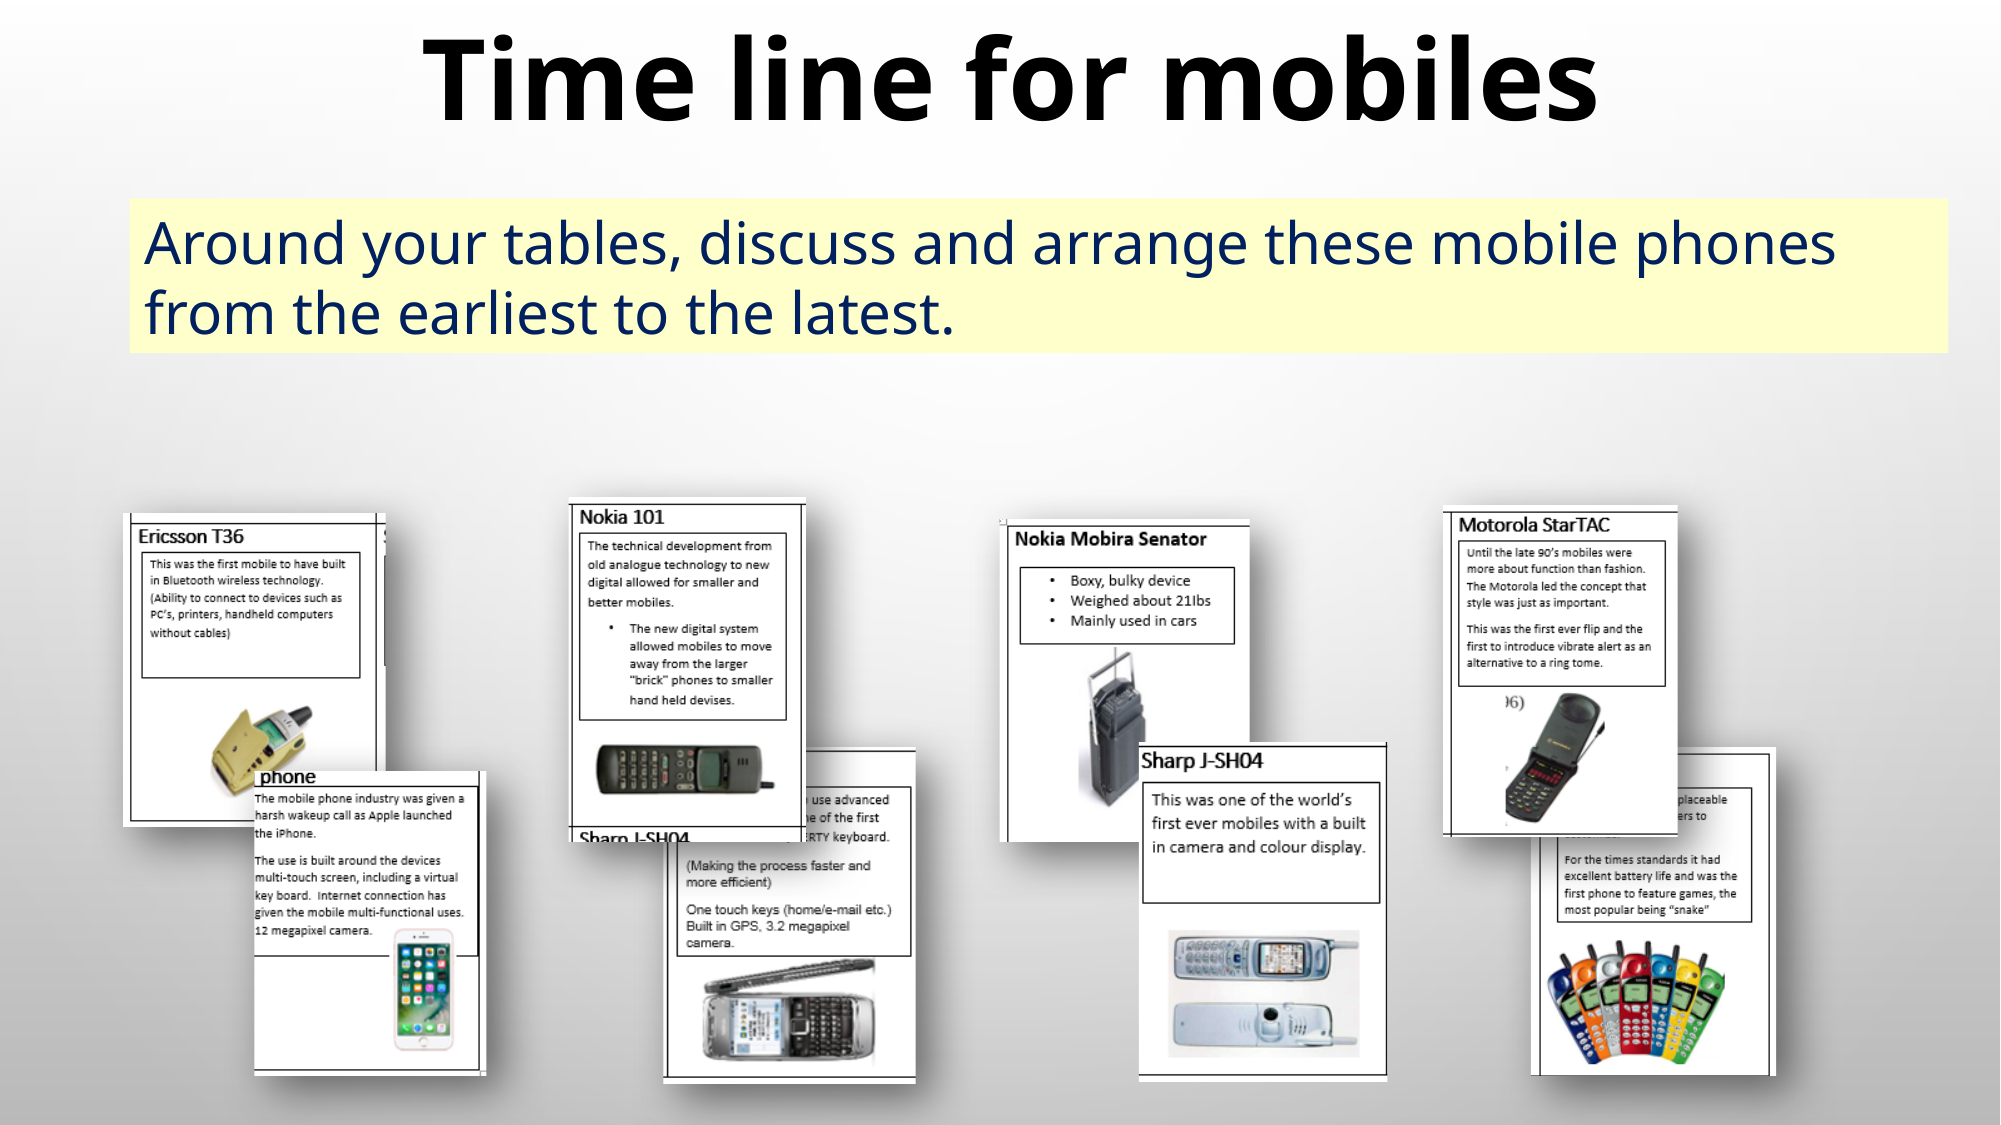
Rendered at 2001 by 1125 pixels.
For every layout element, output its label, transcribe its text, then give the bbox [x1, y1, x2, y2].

text_box Around your tables, discuss and arrange these mobile phones from the earliest to the latest. [129, 198, 1949, 354]
text_box Time line for mobiles [406, 0, 1646, 150]
picture [0, 0, 2000, 1125]
